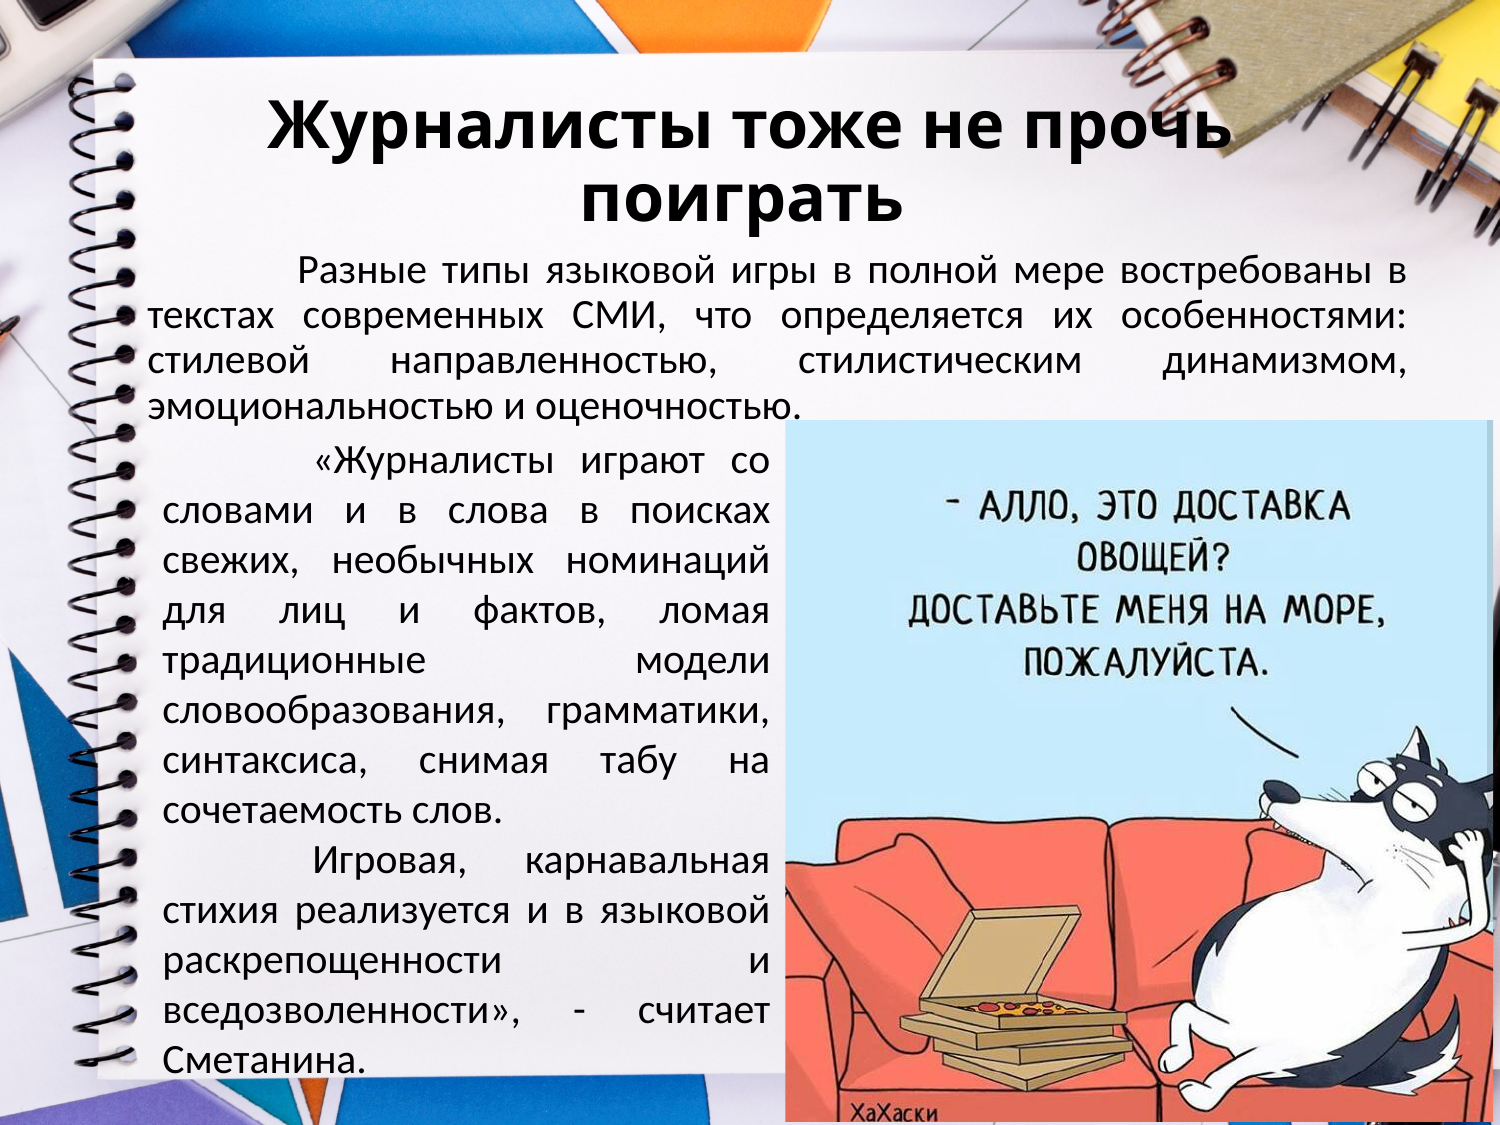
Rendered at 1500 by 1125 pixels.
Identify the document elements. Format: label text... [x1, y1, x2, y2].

title Журналисты тоже не прочь поиграть [108, 83, 1395, 244]
list Разные типы языковой игры в полной мере востребованы в текстах современных СМИ, что определяется их особенностями: стилевой направленностью, стилистическим динамизмом, эмоциональностью и оценочностью. [132, 240, 1424, 1014]
text_box «Журналисты играют со словами и в слова в поисках свежих, необычных номинаций для лиц и фактов, ломая традиционные модели словообразования, грамматики, синтаксиса, снимая табу на сочетаемость слов. Игровая, карнавальная стихия реализуется и в языковой раскрепощенности и вседозволенности», - считает Сметанина. [147, 424, 785, 1090]
picture [0, 0, 1500, 1125]
